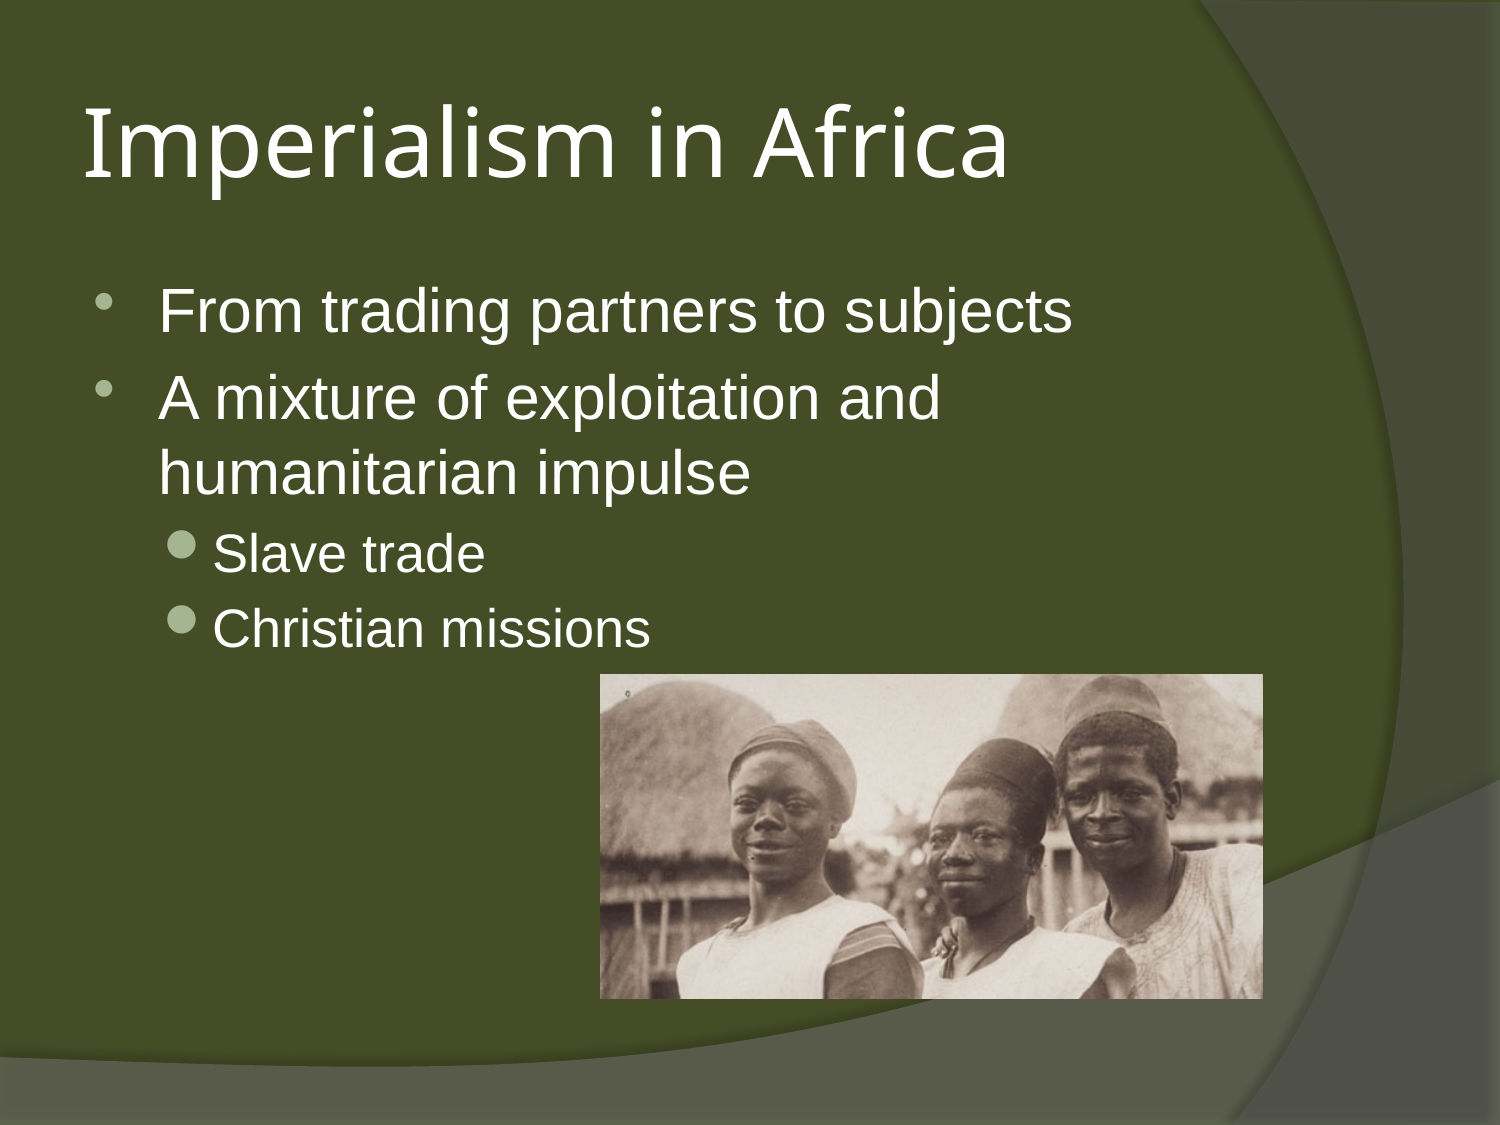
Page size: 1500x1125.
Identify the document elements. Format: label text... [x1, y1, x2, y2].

list From trading partners to subjects A mixture of exploitation and humanitarian impulse Slave trade Christian missions [75, 262, 1300, 1005]
picture [599, 674, 1263, 999]
title Imperialism in Africa [75, 45, 1300, 233]
